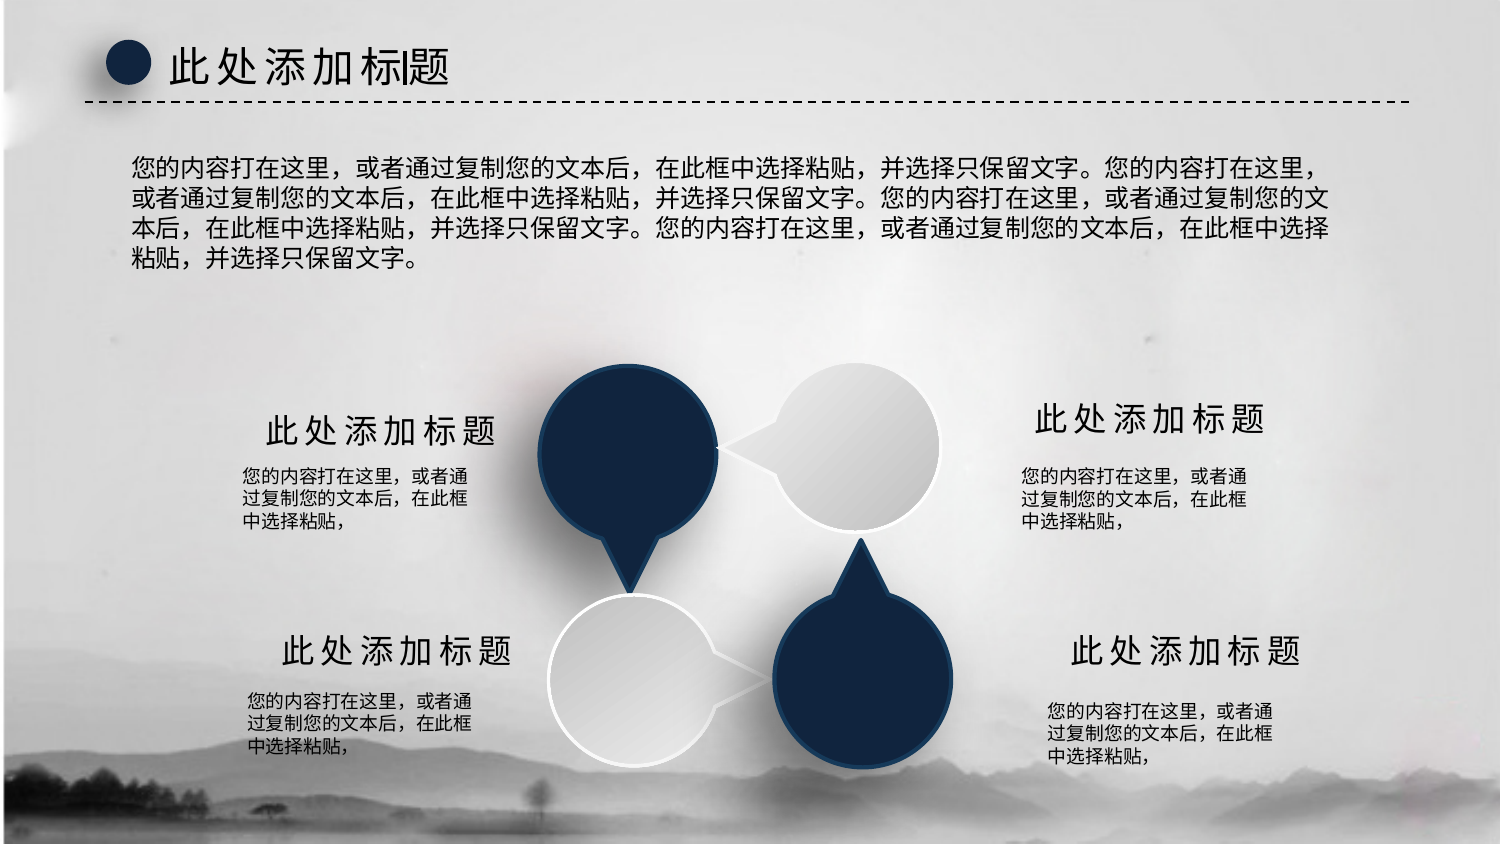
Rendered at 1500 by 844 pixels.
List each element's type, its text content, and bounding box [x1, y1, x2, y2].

text_box 您的内容打在这里，或者通过复制您的文本后，在此框中选择粘贴， [227, 456, 485, 540]
text_box 您的内容打在这里，或者通过复制您的文本后，在此框中选择粘贴，并选择只保留文字。您的内容打在这里，或者通过复制您的文本后，在此框中选择粘贴，并选择只保留文字。您的内容打在这里，或者通过复制您的文本后，在此框中选择粘贴，并选择只保留文字。您的内容打在这里，或者通过复制您的文本后，在此框中选择粘贴，并选择只保留文字。 [116, 145, 1354, 310]
text_box 此处添加标题 [1019, 390, 1281, 446]
text_box [104, 37, 153, 87]
text_box 您的内容打在这里，或者通过复制您的文本后，在此框中选择粘贴， [1006, 457, 1264, 540]
text_box [537, 363, 719, 565]
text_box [742, 333, 917, 561]
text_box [572, 566, 748, 794]
text_box 您的内容打在这里，或者通过复制您的文本后，在此框中选择粘贴， [232, 682, 489, 765]
text_box 此处添加标题 [266, 622, 528, 678]
text_box [772, 568, 954, 770]
text_box 此处添加标题 [153, 33, 466, 99]
text_box 此处添加标题 [1055, 622, 1316, 678]
picture [0, 0, 1500, 844]
text_box 此处添加标题 [250, 402, 488, 456]
text_box 您的内容打在这里，或者通过复制您的文本后，在此框中选择粘贴， [1033, 691, 1290, 775]
